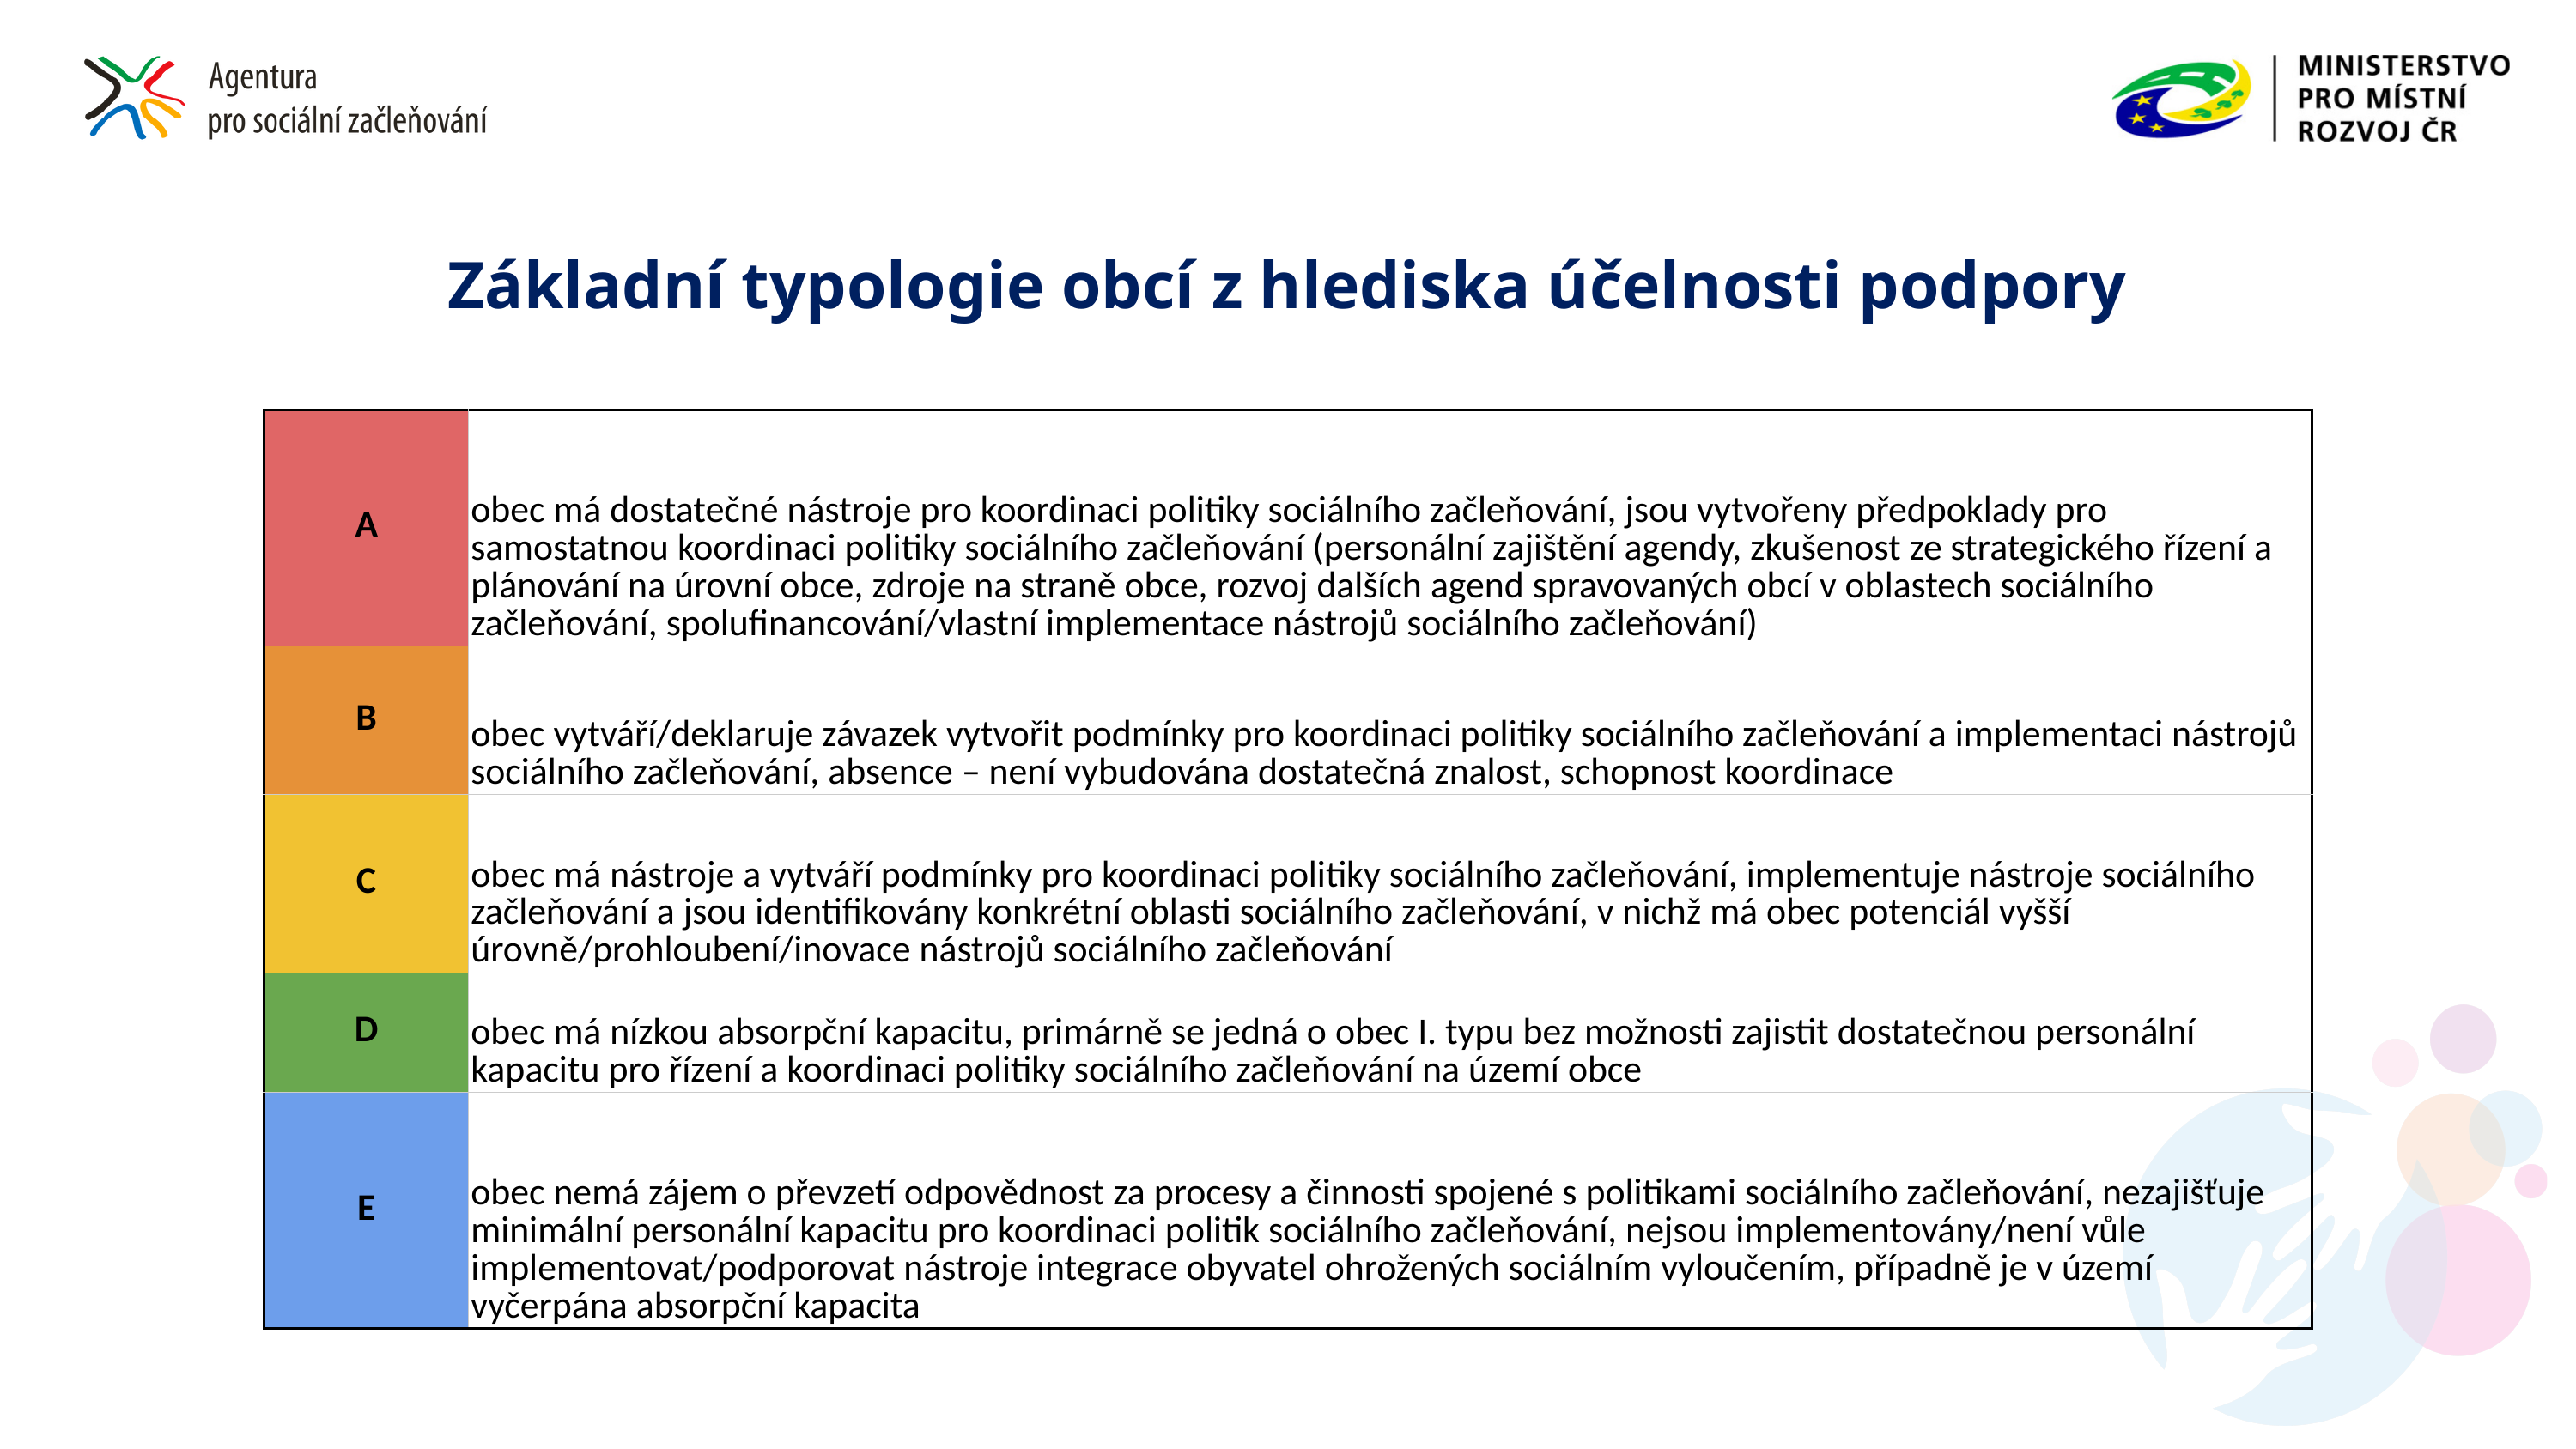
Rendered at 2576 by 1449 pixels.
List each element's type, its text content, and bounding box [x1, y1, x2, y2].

table_cell D [265, 973, 468, 1092]
table_header A [265, 411, 468, 646]
title Základní typologie obcí z hlediska účelnosti podpory [329, 202, 2247, 364]
table_cell obec nemá zájem o převzetí odpovědnost za procesy a činnosti spojené s politikami sociálního začleňování, nezajišťuje minimální personální kapacitu pro koordinaci politik sociálního začleňování, nejsou implementovány/není vůle implementovat/podporovat nástroje integrace obyvatel ohrožených sociálním vyloučením, případně je v území vyčerpána absorpční kapacita [469, 1093, 2311, 1327]
table_header obec má dostatečné nástroje pro koordinaci politiky sociálního začleňování, jsou vytvořeny předpoklady pro samostatnou koordinaci politiky sociálního začleňování (personální zajištění agendy, zkušenost ze strategického řízení a plánování na úrovní obce, zdroje na straně obce, rozvoj dalších agend spravovaných obcí v oblastech sociálního začleňování, spolufinancování/vlastní implementace nástrojů sociálního začleňování) [469, 411, 2311, 646]
table_cell E [265, 1093, 468, 1327]
table_cell B [265, 646, 468, 794]
picture [66, 38, 505, 159]
table_cell obec má nízkou absorpční kapacitu, primárně se jedná o obec I. typu bez možnosti zajistit dostatečnou personální kapacitu pro řízení a koordinaci politiky sociálního začleňování na území obce [469, 973, 2311, 1092]
picture [2111, 55, 2510, 142]
table_cell C [265, 795, 468, 973]
table_cell obec má nástroje a vytváří podmínky pro koordinaci politiky sociálního začleňování, implementuje nástroje sociálního začleňování a jsou identifikovány konkrétní oblasti sociálního začleňování, v nichž má obec potenciál vyšší úrovně/prohloubení/inovace nástrojů sociálního začleňování [469, 795, 2311, 973]
table_cell obec vytváří/deklaruje závazek vytvořit podmínky pro koordinaci politiky sociálního začleňování a implementaci nástrojů sociálního začleňování, absence – není vybudována dostatečná znalost, schopnost koordinace [469, 646, 2311, 794]
